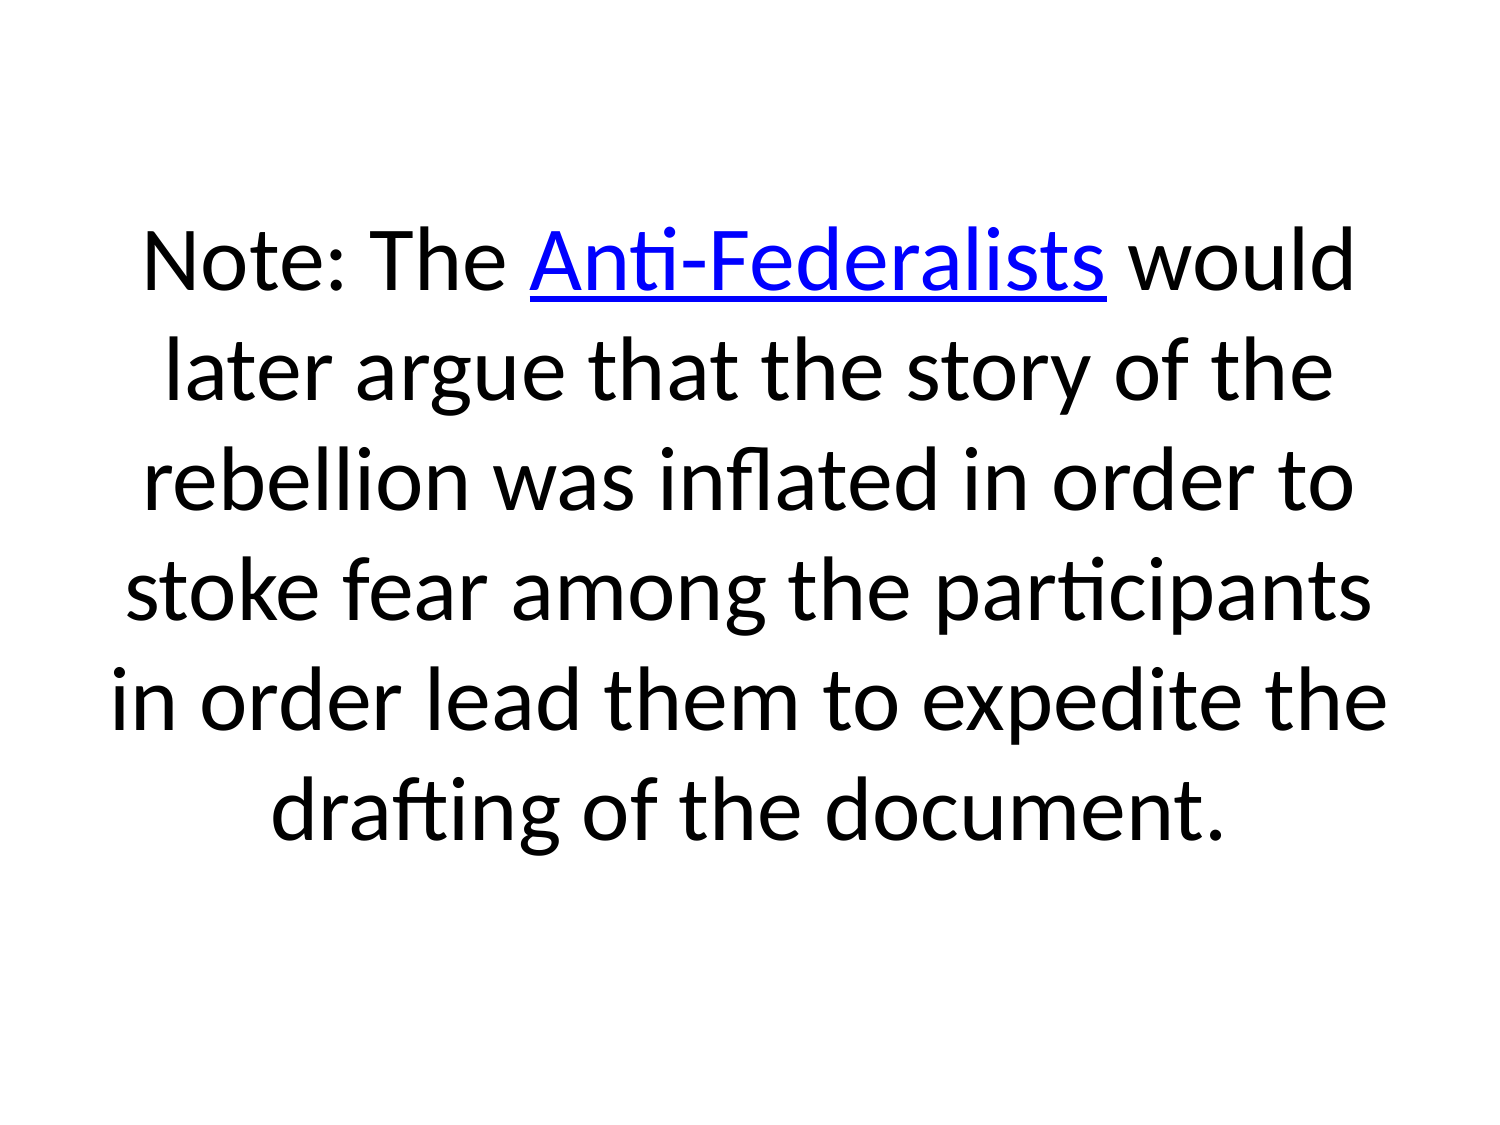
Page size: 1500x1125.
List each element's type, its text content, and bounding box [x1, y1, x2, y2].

title Note: The Anti-Federalists would later argue that the story of the rebellion was inflated in order to stoke fear among the participants in order lead them to expedite the drafting of the document. [75, 45, 1425, 1013]
